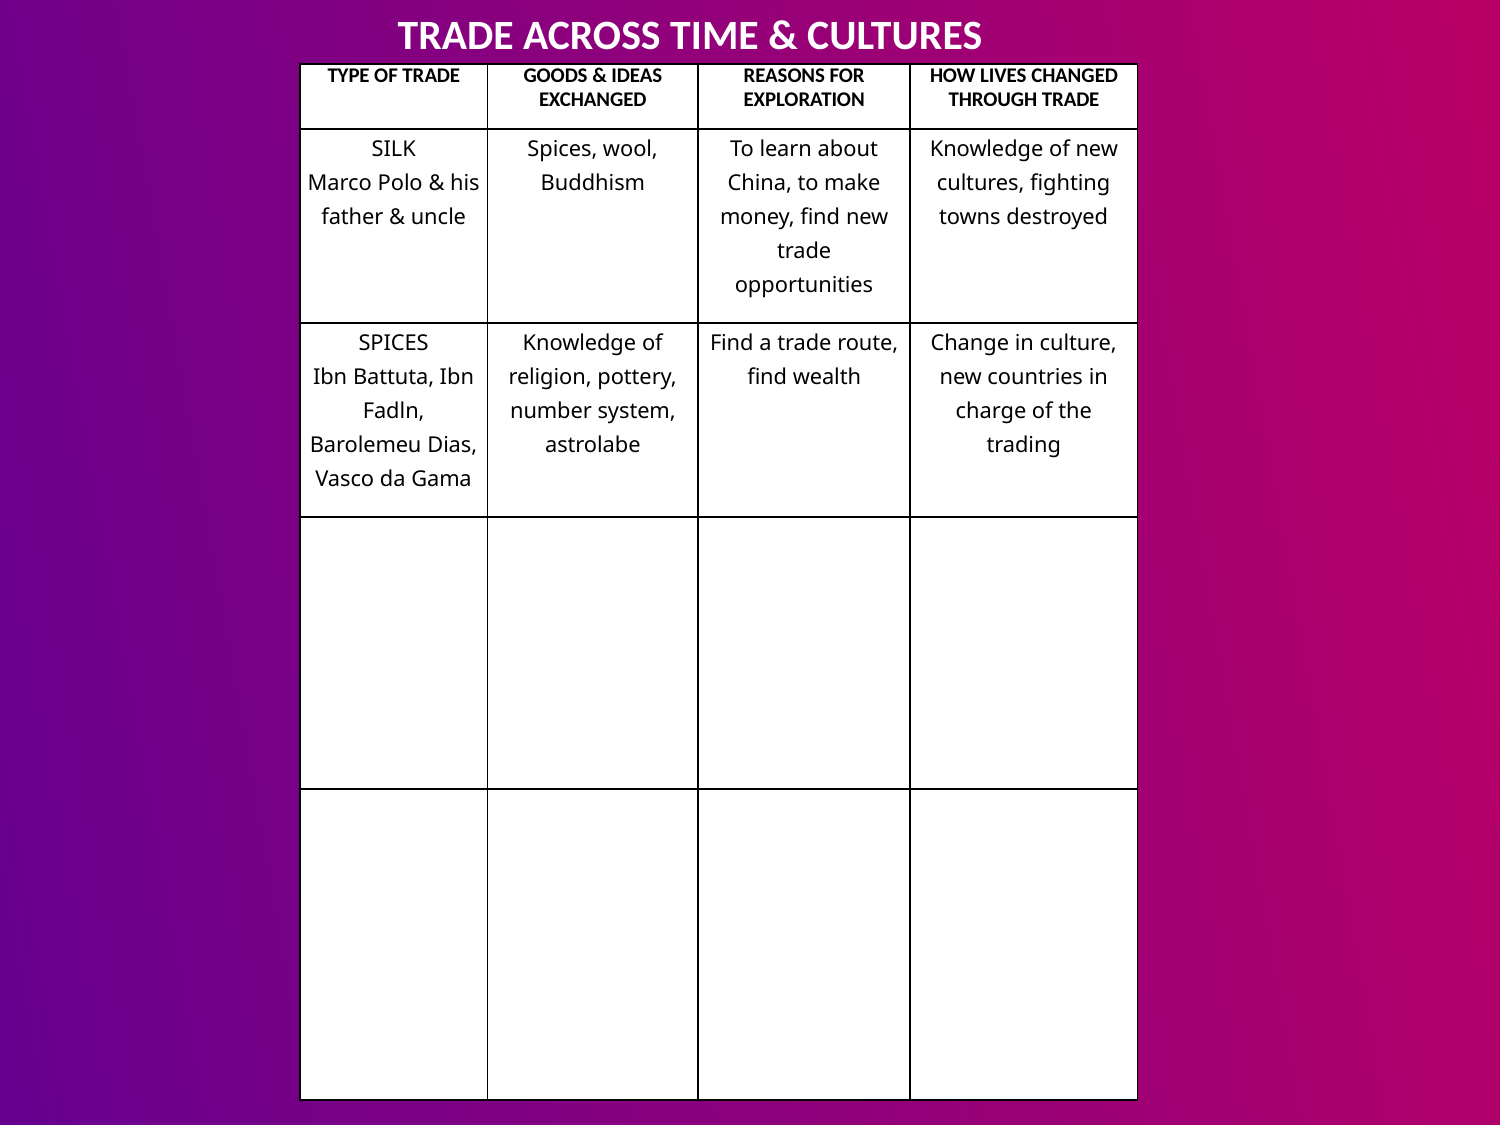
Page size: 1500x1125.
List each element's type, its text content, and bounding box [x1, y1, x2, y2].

table_cell [699, 790, 909, 1099]
table_cell [301, 518, 487, 788]
table_header HOW LIVES CHANGED THROUGH TRADE [911, 65, 1137, 128]
table_cell [911, 518, 1137, 788]
table_cell [911, 790, 1137, 1099]
table_cell SPICES Ibn Battuta, Ibn Fadln, Barolemeu Dias, Vasco da Gama [301, 324, 487, 516]
table_cell Knowledge of religion, pottery, number system, astrolabe [488, 324, 697, 516]
table_cell Find a trade route, find wealth [699, 324, 909, 516]
table_cell [488, 518, 697, 788]
table_cell [301, 790, 487, 1099]
table_cell SILK Marco Polo & his father & uncle [301, 130, 487, 322]
table_cell Change in culture, new countries in charge of the trading [911, 324, 1137, 516]
table_header GOODS & IDEAS EXCHANGED [488, 65, 697, 128]
table_header REASONS FOR EXPLORATION [699, 65, 909, 128]
table_cell To learn about China, to make money, find new trade opportunities [699, 130, 909, 322]
text_box TRADE ACROSS TIME & CULTURES [382, 0, 998, 63]
table_cell [488, 790, 697, 1099]
table_cell [699, 518, 909, 788]
table_cell Knowledge of new cultures, fighting towns destroyed [911, 130, 1137, 322]
table_header TYPE OF TRADE [301, 65, 487, 128]
table_cell Spices, wool, Buddhism [488, 130, 697, 322]
